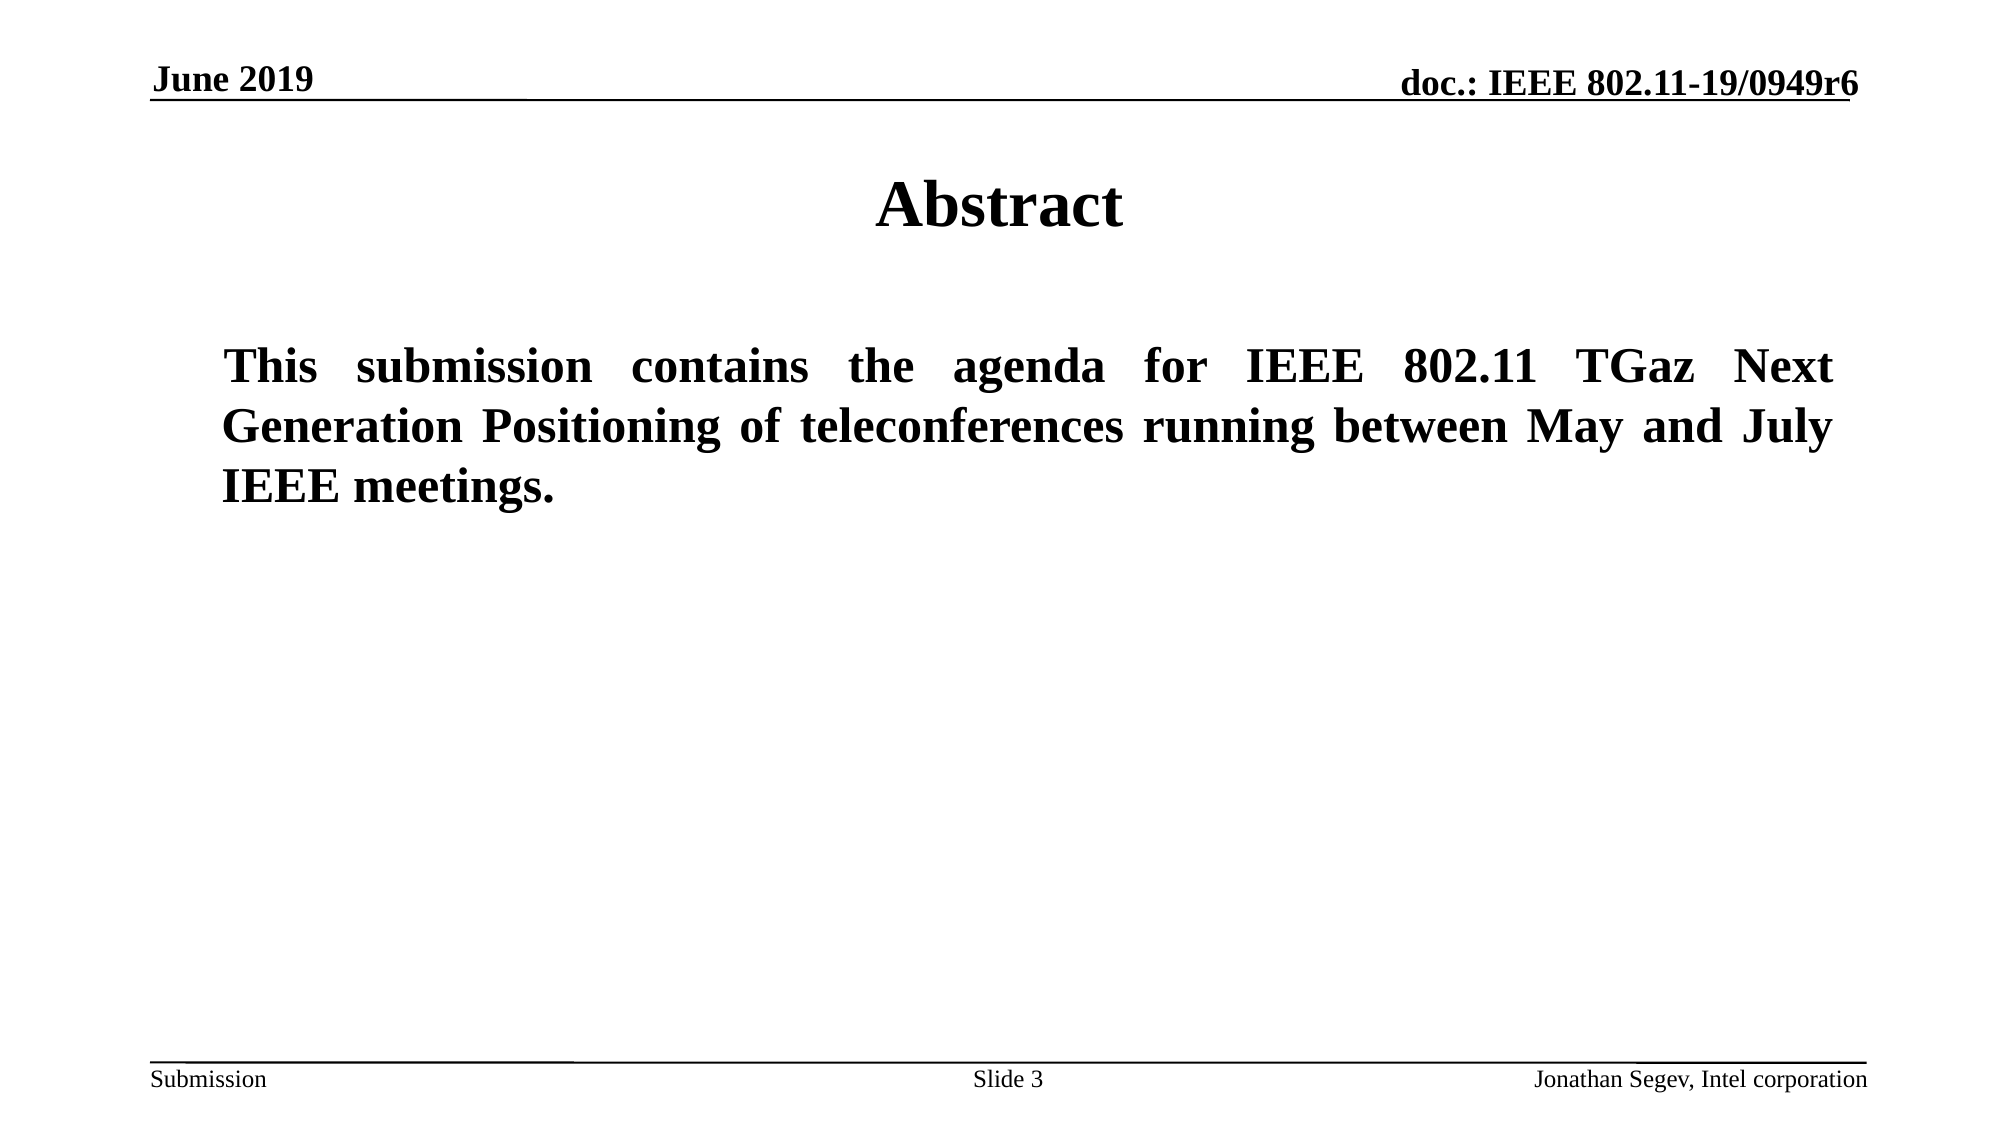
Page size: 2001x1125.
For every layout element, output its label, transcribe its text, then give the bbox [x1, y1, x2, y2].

list This submission contains the agenda for IEEE 802.11 TGaz Next Generation Positioning of teleconferences running between May and July IEEE meetings. [149, 324, 1850, 1000]
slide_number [152, 54, 563, 100]
footer Jonathan Segev, Intel corporation [1171, 1061, 1869, 1093]
title Abstract [149, 112, 1850, 288]
slide_number Slide 3 [950, 1061, 1067, 1123]
